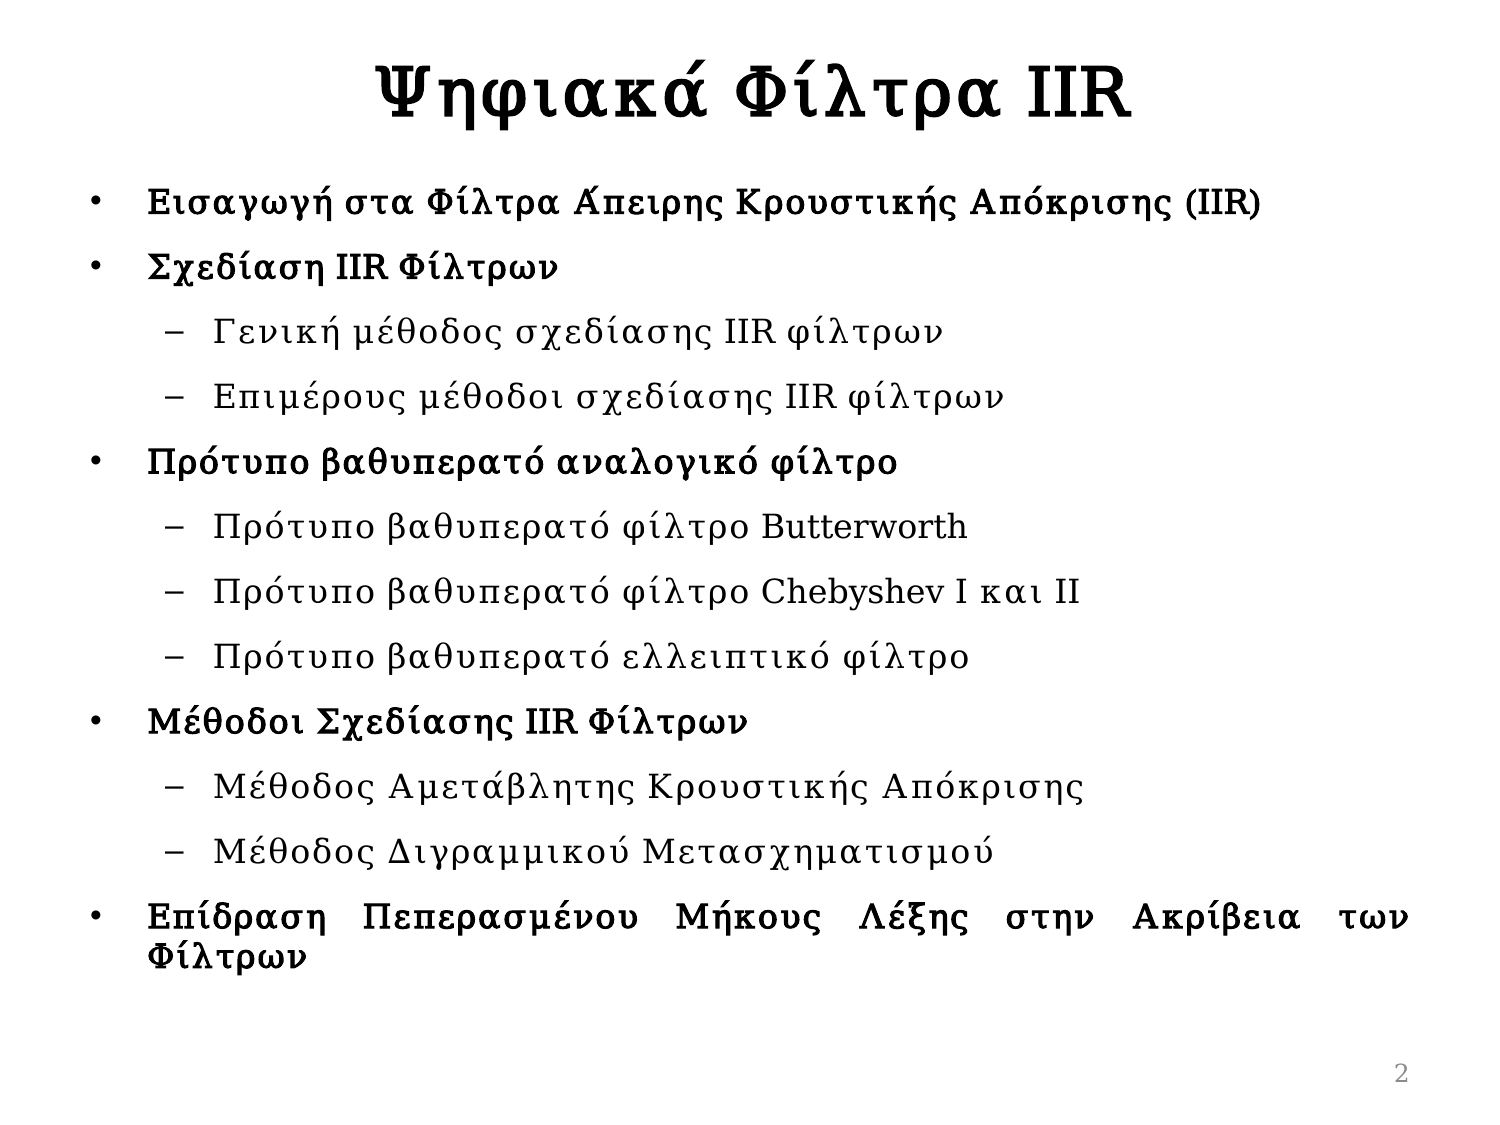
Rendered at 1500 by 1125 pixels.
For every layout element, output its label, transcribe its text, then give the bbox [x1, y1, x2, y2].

slide_number 2 [1222, 1042, 1425, 1103]
list Εισαγωγή στα Φίλτρα Άπειρης Κρουστικής Απόκρισης (IIR) Σχεδίαση IIR Φίλτρων Γενική μέθοδος σχεδίασης IIR φίλτρων Επιμέρους μέθοδοι σχεδίασης IIR φίλτρων Πρότυπο βαθυπερατό αναλογικό φίλτρο Πρότυπο βαθυπερατό φίλτρο Butterworth Πρότυπο βαθυπερατό φίλτρο Chebyshev I και II Πρότυπο βαθυπερατό ελλειπτικό φίλτρο Μέθοδοι Σχεδίασης IIR Φίλτρων Μέθοδος Αμετάβλητης Κρουστικής Απόκρισης Μέθοδος Διγραμμικού Μετασχηματισμού Επίδραση Πεπερασμένου Μήκους Λέξης στην Ακρίβεια των Φίλτρων [75, 172, 1425, 1024]
title Ψηφιακά Φίλτρα IIR [75, 19, 1425, 159]
